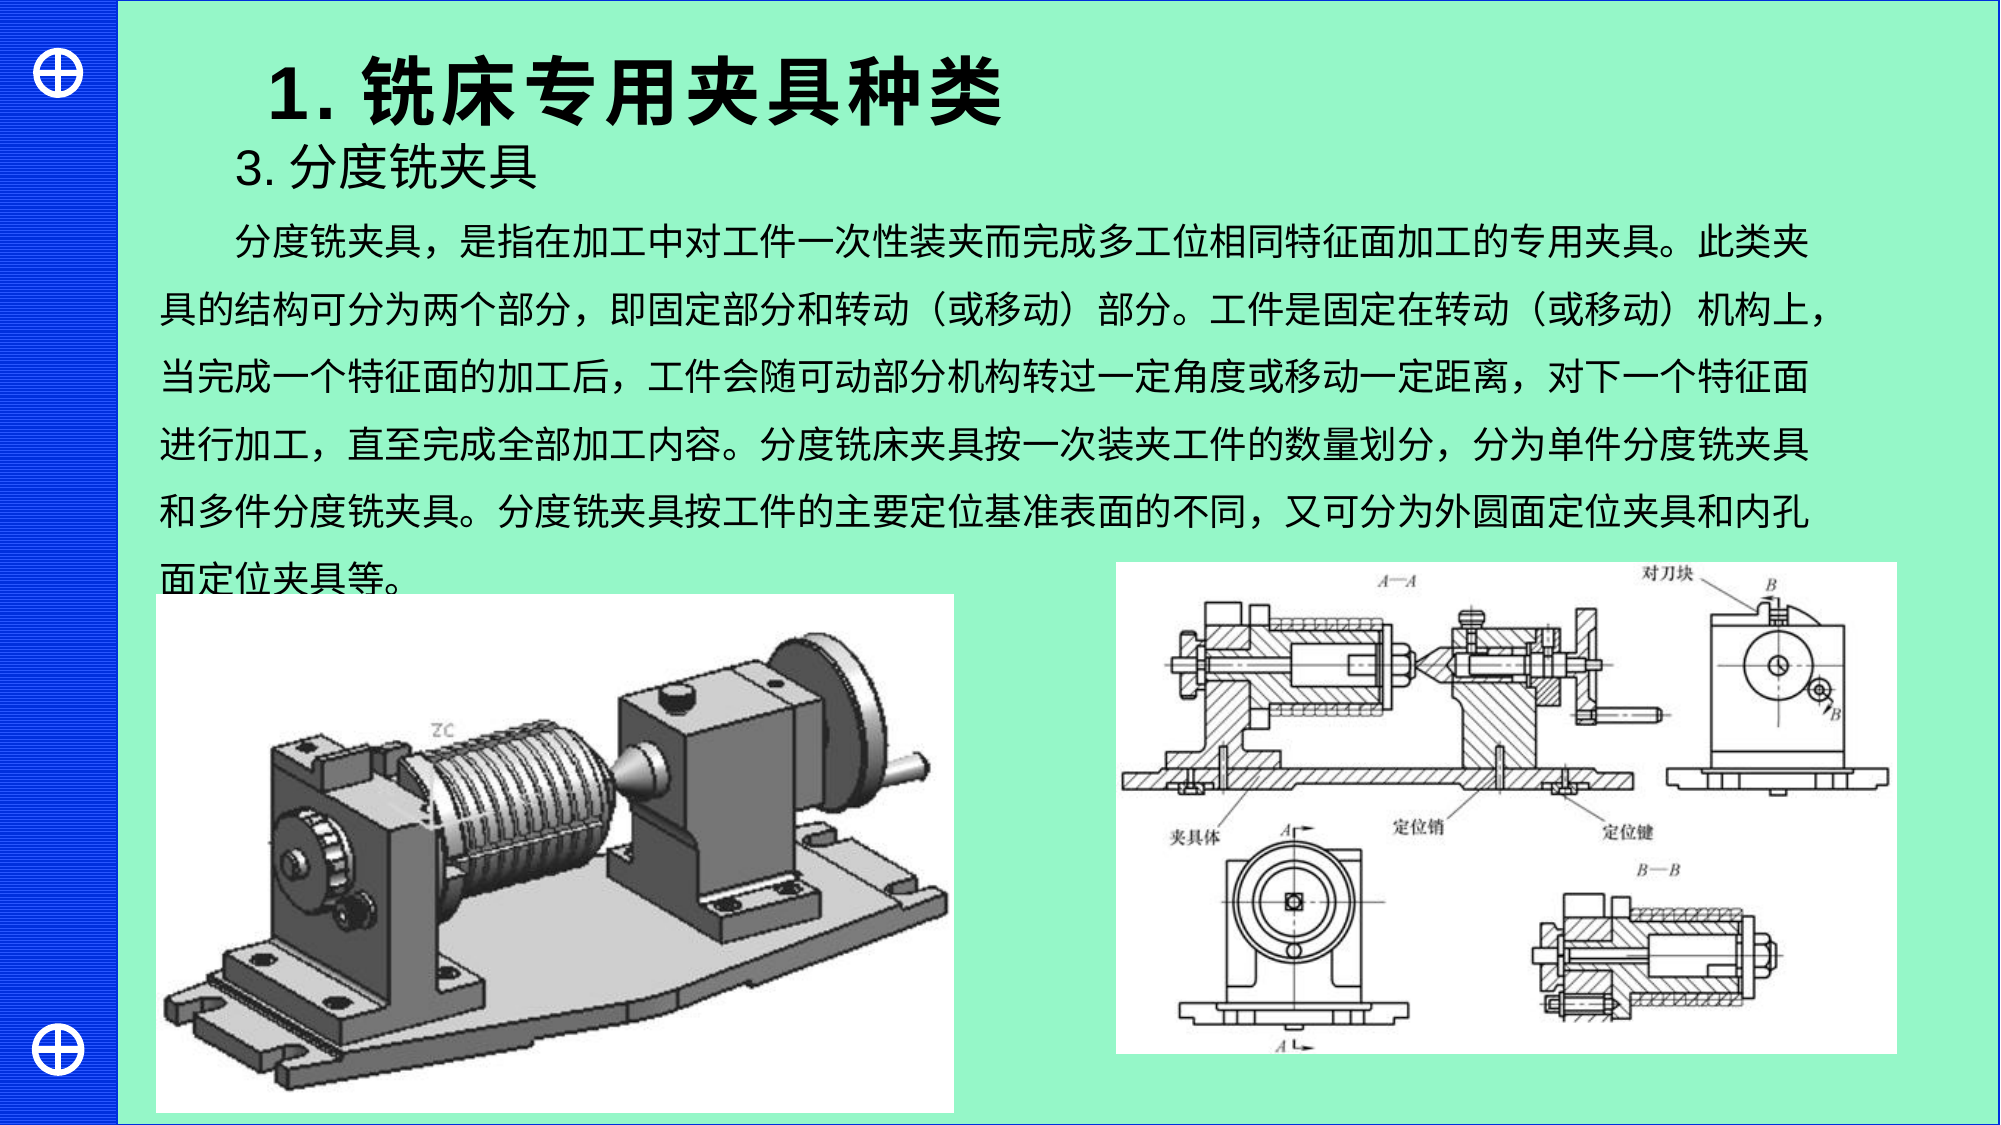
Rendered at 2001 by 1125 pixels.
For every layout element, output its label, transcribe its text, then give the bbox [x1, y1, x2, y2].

picture [156, 594, 954, 1113]
text_box 1.铣床专用夹具种类 [145, 20, 1433, 98]
text_box 3.分度铣夹具 分度铣夹具，是指在加工中对工件一次性装夹而完成多工位相同特征面加工的专用夹具。此类夹具的结构可分为两个部分，即固定部分和转动（或移动）部分。工件是固定在转动（或移动）机构上，当完成一个特征面的加工后，工件会随可动部分机构转过一定角度或移动一定距离，对下一个特征面进行加工，直至完成全部加工内容。分度铣床夹具按一次装夹工件的数量划分，分为单件分度铣夹具和多件分度铣夹具。分度铣夹具按工件的主要定位基准表面的不同，又可分为外圆面定位夹具和内孔面定位夹具等。 [145, 98, 1853, 608]
picture [1116, 562, 1897, 1054]
